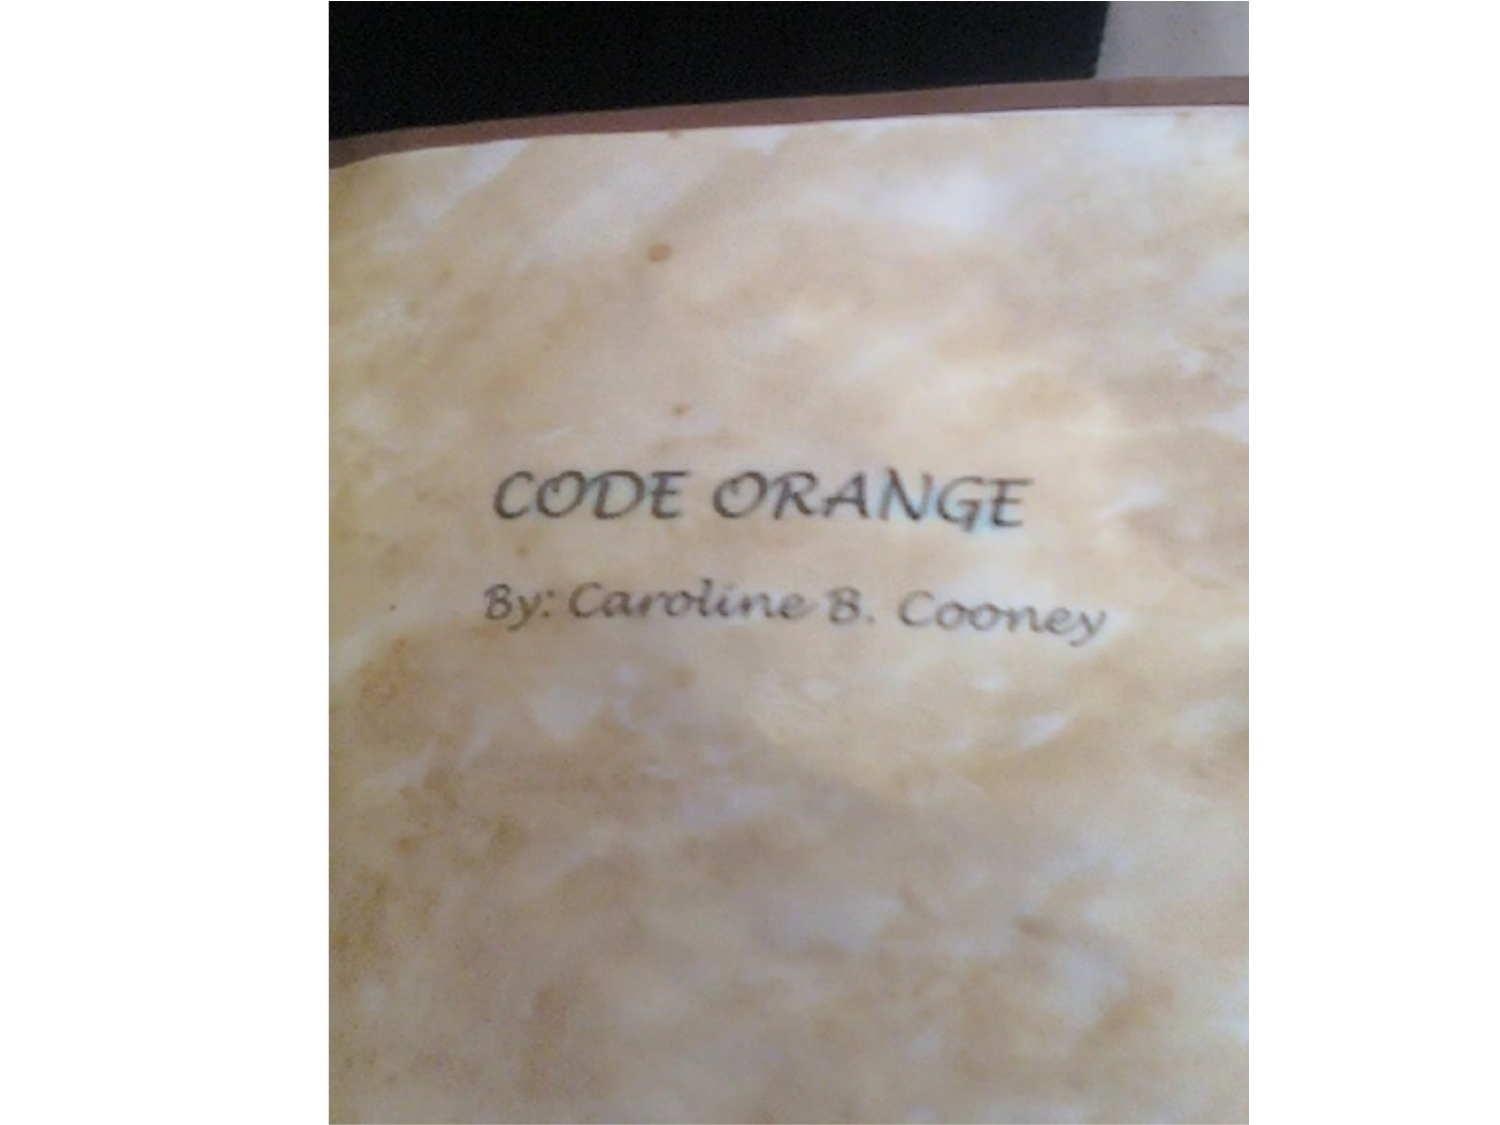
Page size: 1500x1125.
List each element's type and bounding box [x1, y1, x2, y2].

list [225, 102, 1351, 1023]
picture [329, 2, 1249, 102]
picture [329, 1023, 1249, 1124]
